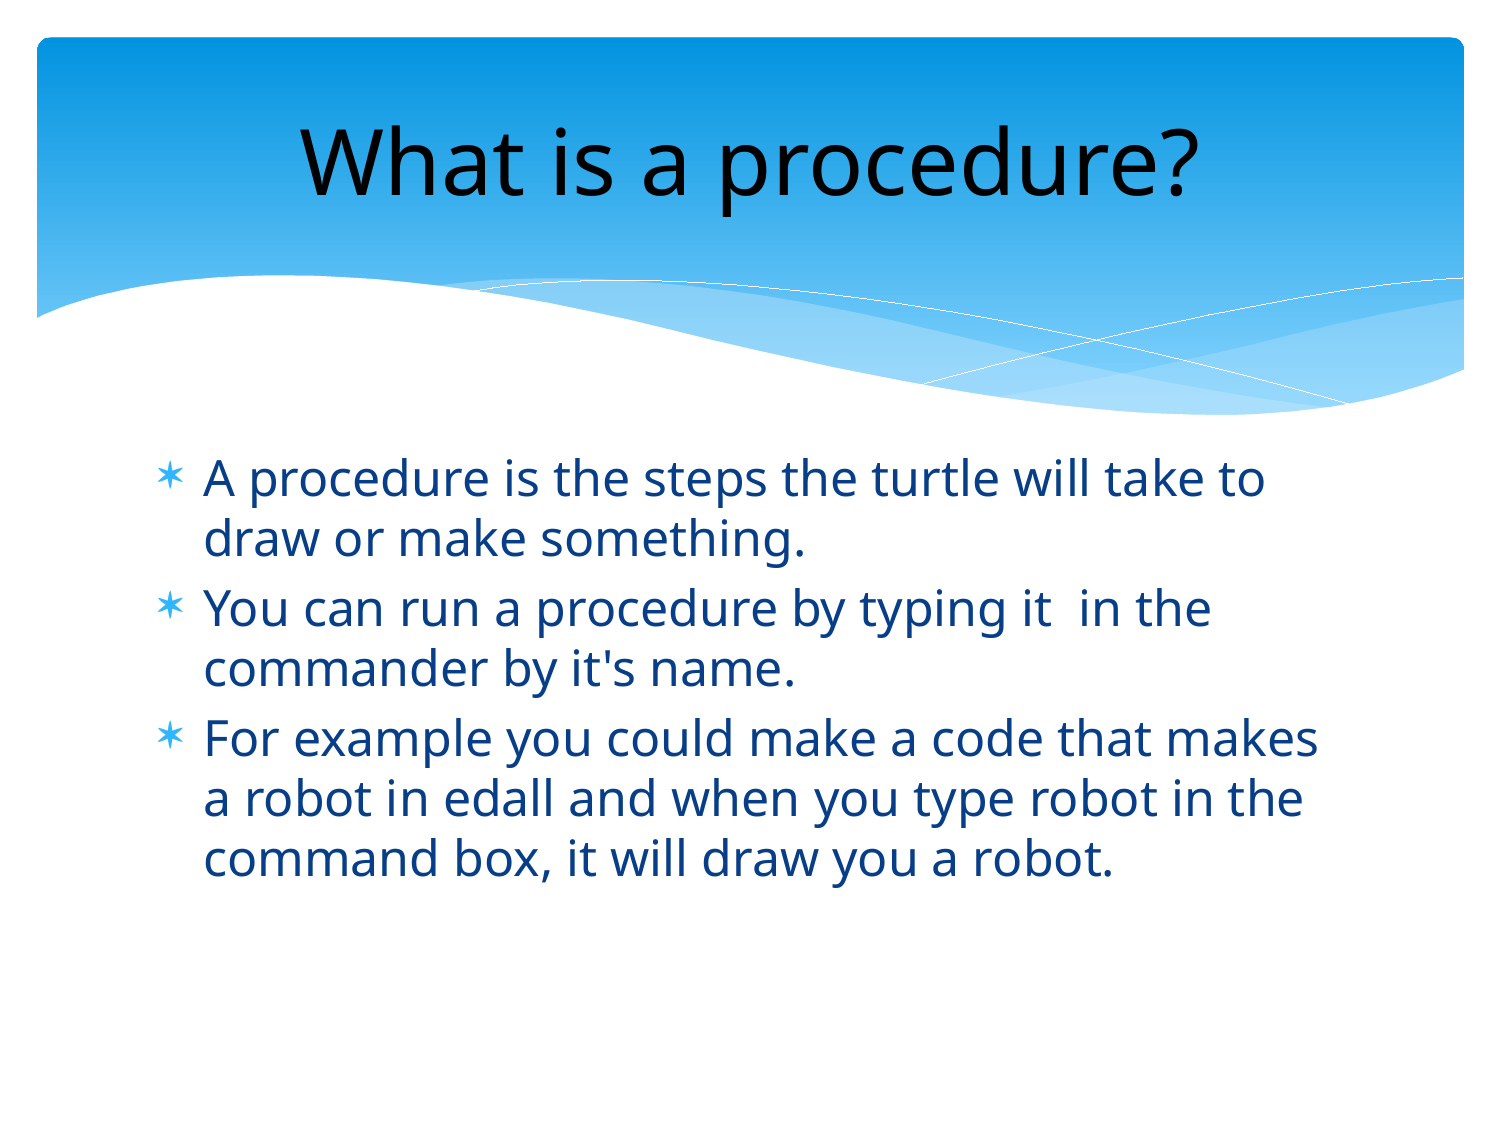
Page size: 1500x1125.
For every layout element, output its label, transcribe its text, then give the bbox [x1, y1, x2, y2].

list A procedure is the steps the turtle will take to draw or make something. You can run a procedure by typing it in the commander by it's name. For example you could make a code that makes a robot in edall and when you type robot in the command box, it will draw you a robot. [143, 438, 1359, 1005]
title What is a procedure? [75, 55, 1425, 261]
